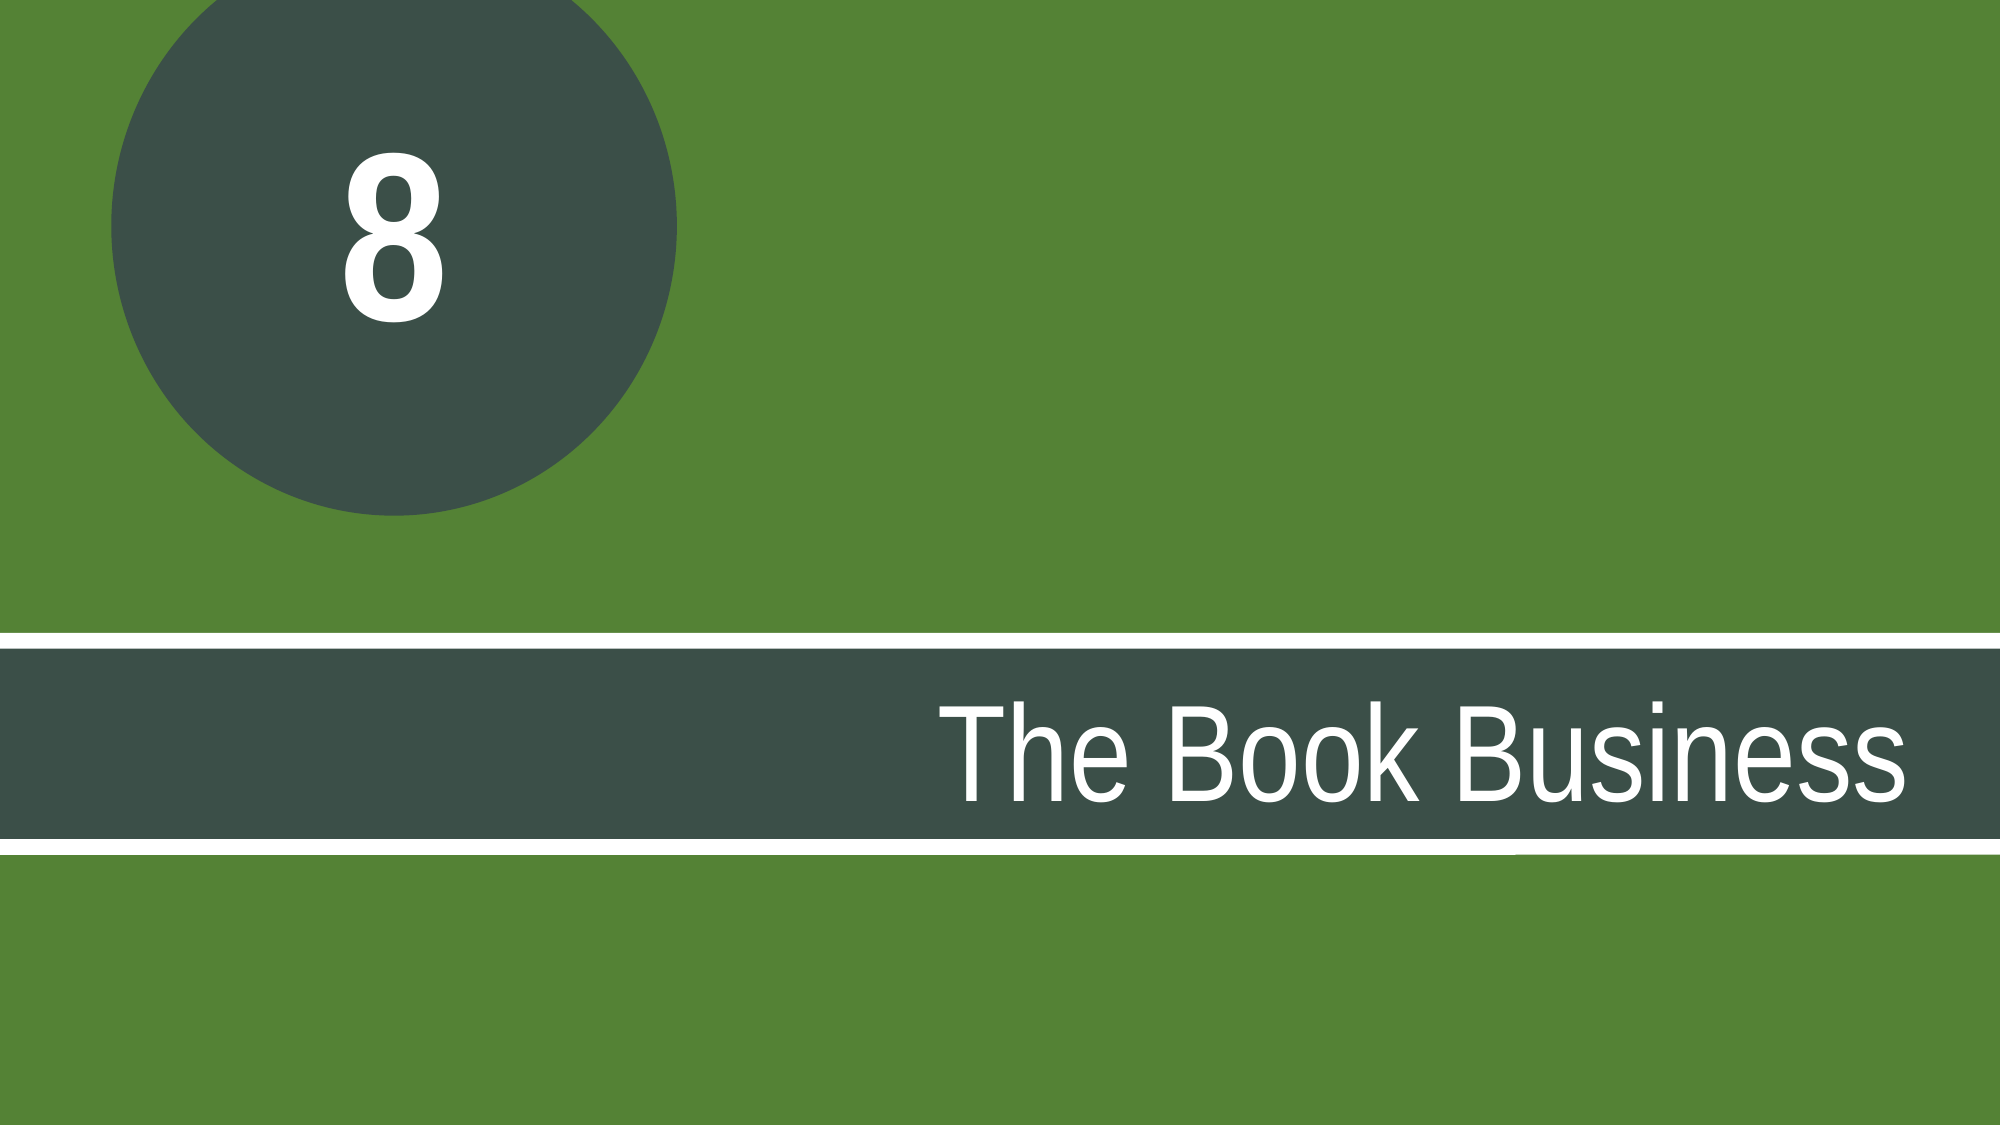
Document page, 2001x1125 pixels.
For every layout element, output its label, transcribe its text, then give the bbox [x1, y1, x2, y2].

text_box [0, 639, 2000, 849]
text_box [111, 0, 677, 516]
text_box The Book Business [422, 656, 1925, 837]
